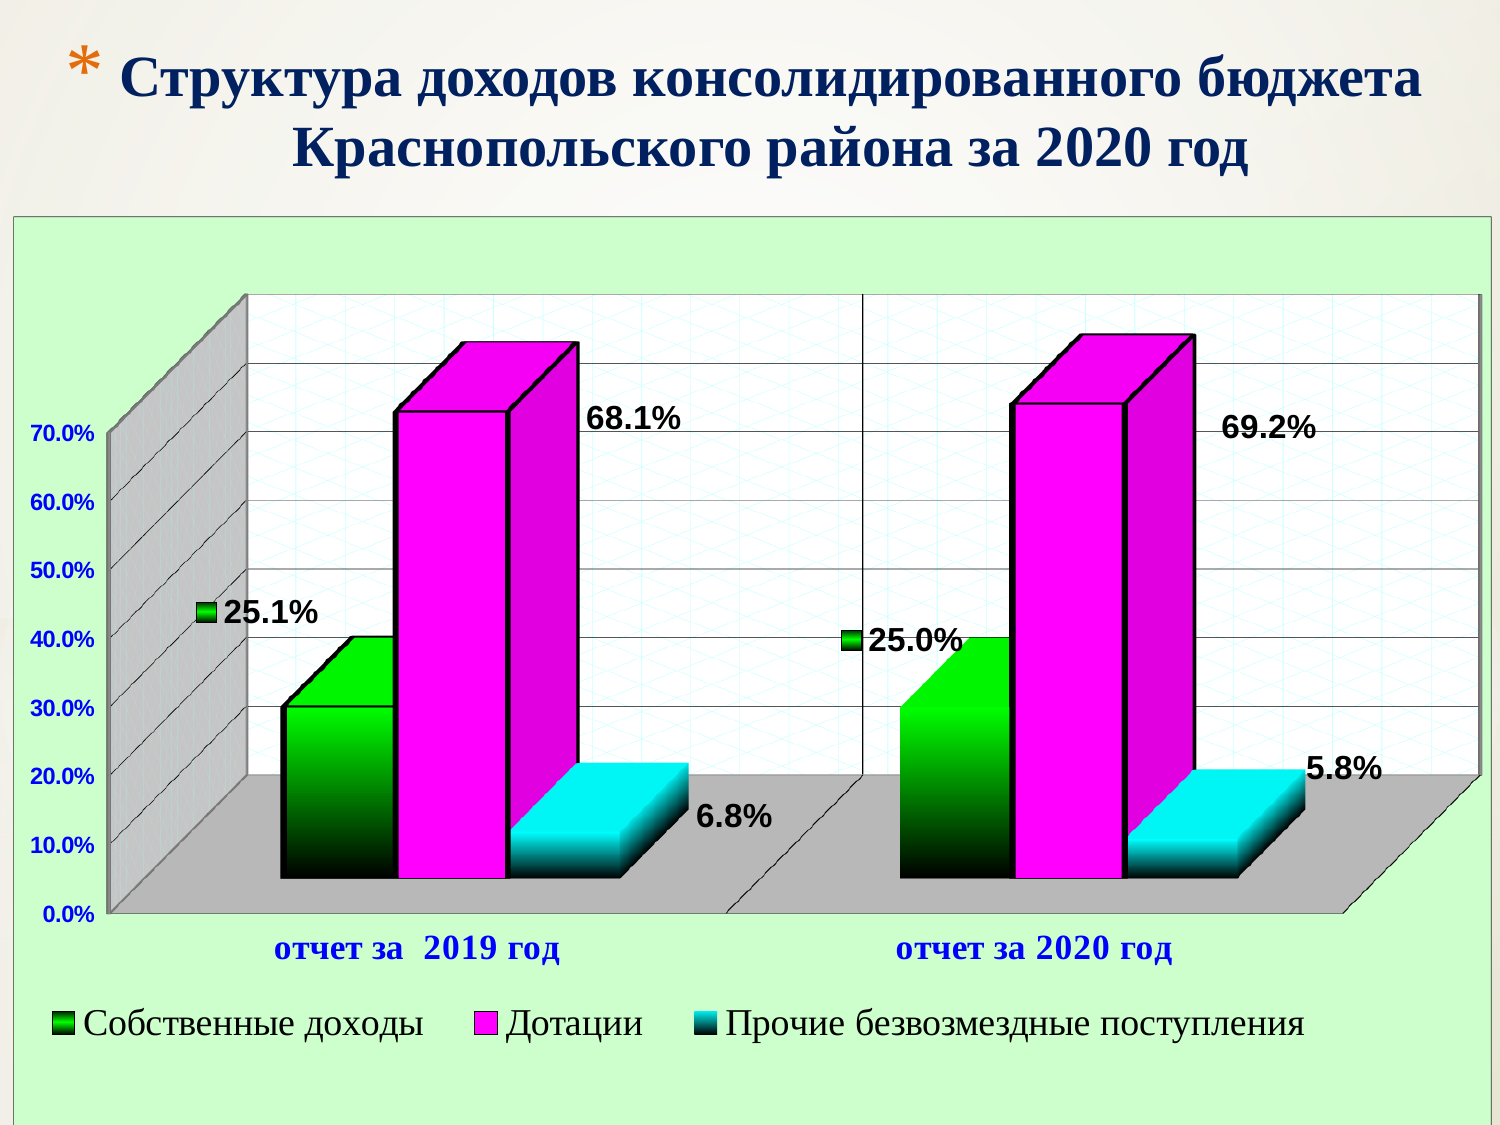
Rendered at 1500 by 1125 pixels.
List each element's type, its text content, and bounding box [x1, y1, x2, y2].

title Структура доходов консолидированного бюджета Краснопольского района за 2020 год [29, 30, 1461, 214]
chart [12, 216, 1492, 1125]
